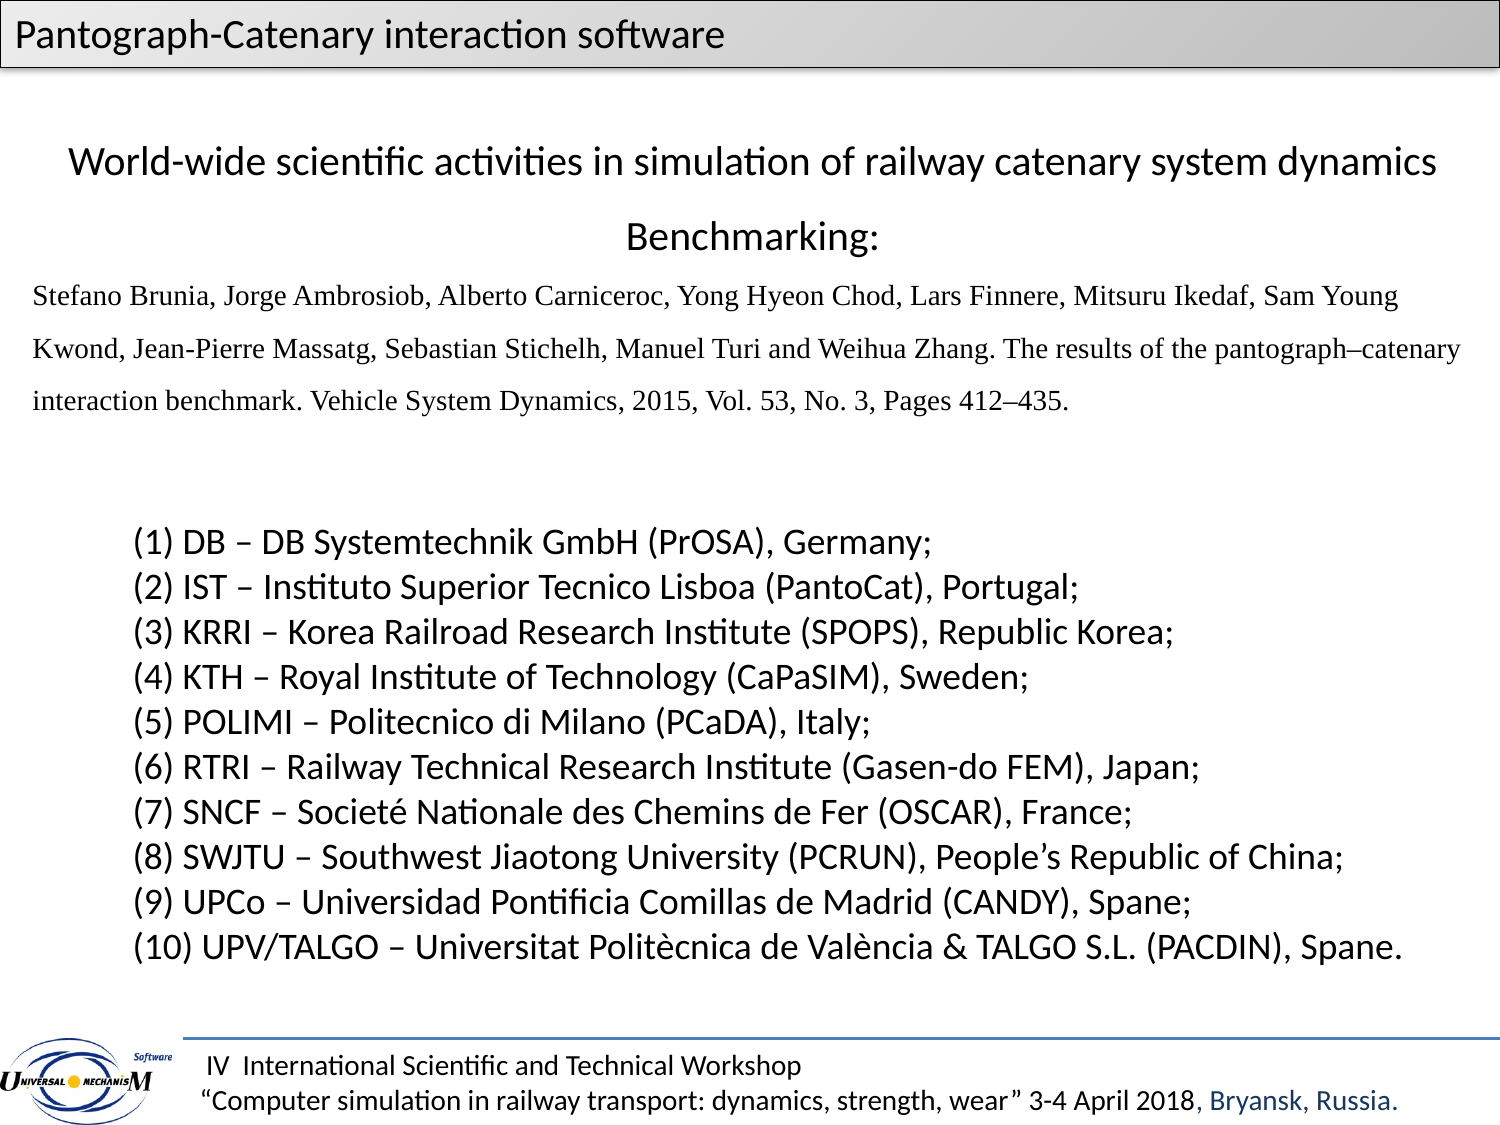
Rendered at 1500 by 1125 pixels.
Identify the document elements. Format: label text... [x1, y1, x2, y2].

text_box (1) DB – DB Systemtechnik GmbH (PrOSA), Germany; (2) IST – Instituto Superior Tecnico Lisboa (PantoCat), Portugal; (3) KRRI – Korea Railroad Research Institute (SPOPS), Republic Korea; (4) KTH – Royal Institute of Technology (CaPaSIM), Sweden; (5) POLIMI – Politecnico di Milano (PCaDA), Italy; (6) RTRI – Railway Technical Research Institute (Gasen-do FEM), Japan; (7) SNCF – Societé Nationale des Chemins de Fer (OSCAR), France; (8) SWJTU – Southwest Jiaotong University (PCRUN), People’s Republic of China; (9) UPCo – Universidad Pontificia Comillas de Madrid (CANDY), Spane; (10) UPV/TALGO – Universitat Politècnica de València & TALGO S.L. (PACDIN), Spane. [117, 509, 1435, 1019]
text_box World-wide scientific activities in simulation of railway catenary system dynamics Benchmarking: Stefano Brunia, Jorge Ambrosiob, Alberto Carniceroc, Yong Hyeon Chod, Lars Finnere, Mitsuru Ikedaf, Sam Young Kwond, Jean-Pierre Massatg, Sebastian Stichelh, Manuel Turi and Weihua Zhang. The results of the pantograph–catenary interaction benchmark. Vehicle System Dynamics, 2015, Vol. 53, No. 3, Pages 412–435. [17, 101, 1489, 424]
text_box Pantograph-Catenary interaction software [0, 0, 1500, 68]
picture [0, 1038, 172, 1125]
